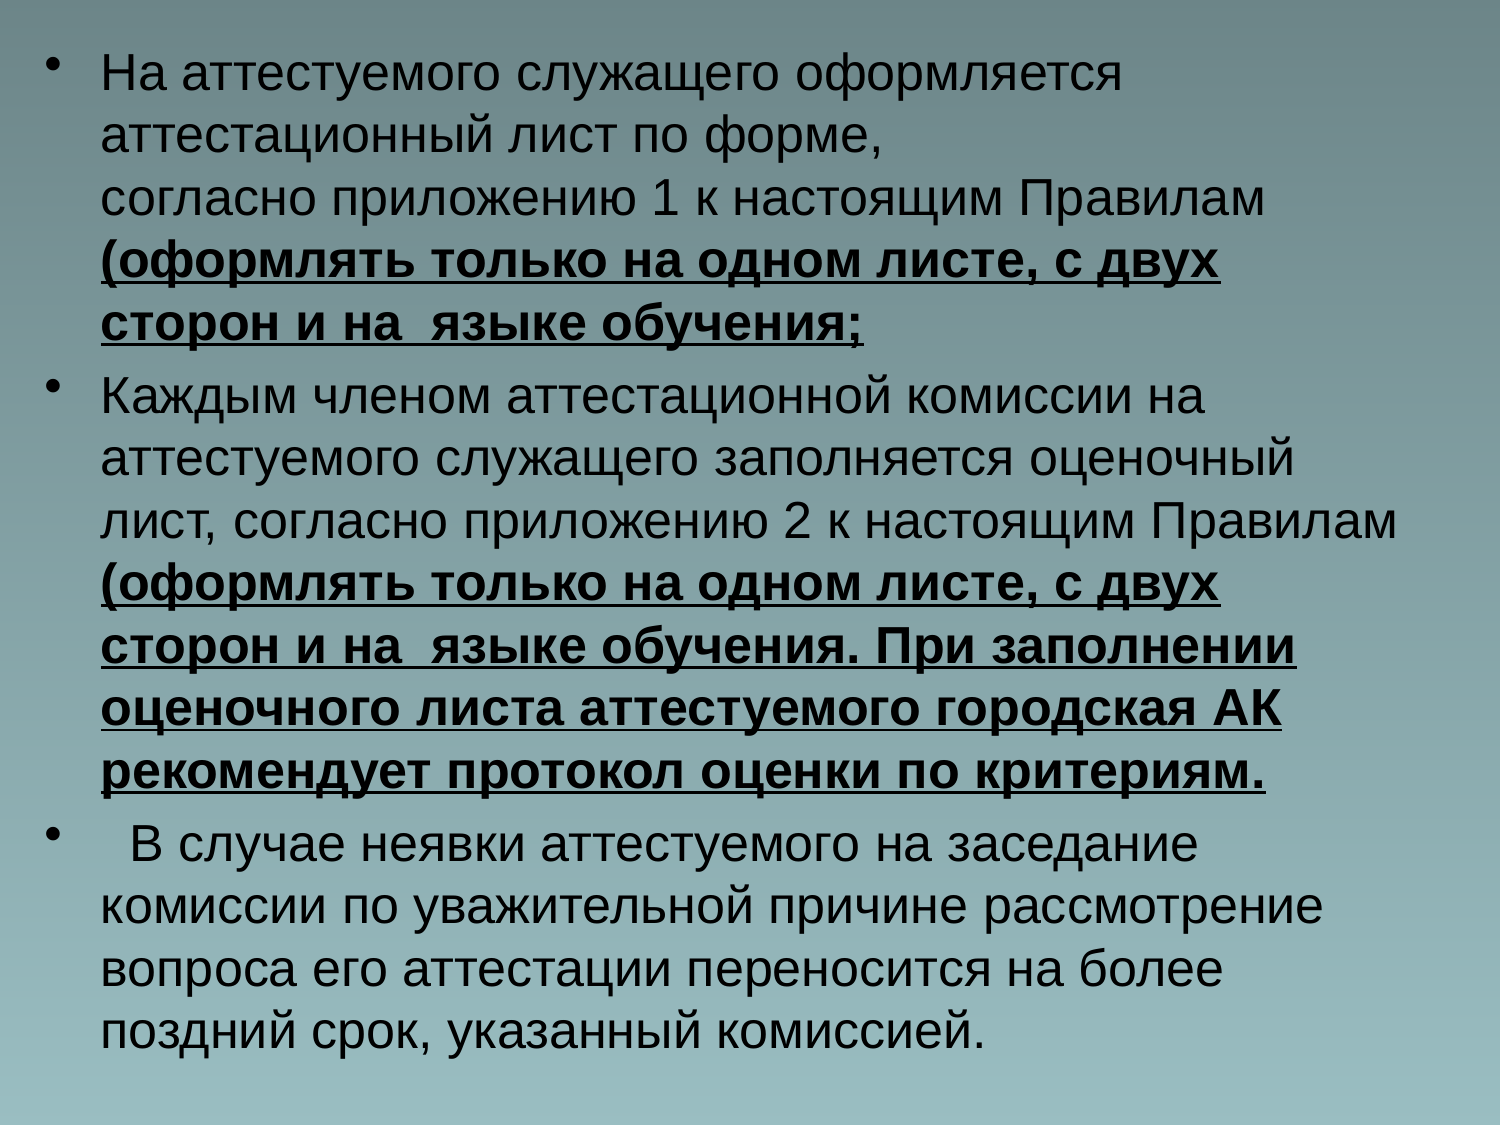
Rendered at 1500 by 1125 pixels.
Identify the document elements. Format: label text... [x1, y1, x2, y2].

list На аттестуемого служащего оформляется аттестационный лист по форме, согласно приложению 1 к настоящим Правилам (оформлять только на одном листе, с двух сторон и на языке обучения; Каждым членом аттестационной комиссии на аттестуемого служащего заполняется оценочный лист, согласно приложению 2 к настоящим Правилам (оформлять только на одном листе, с двух сторон и на языке обучения. При заполнении оценочного листа аттестуемого городская АК рекомендует протокол оценки по критериям. В случае неявки аттестуемого на заседание комиссии по уважительной причине рассмотрение вопроса его аттестации переносится на более поздний срок, указанный комиссией. [29, 30, 1427, 774]
